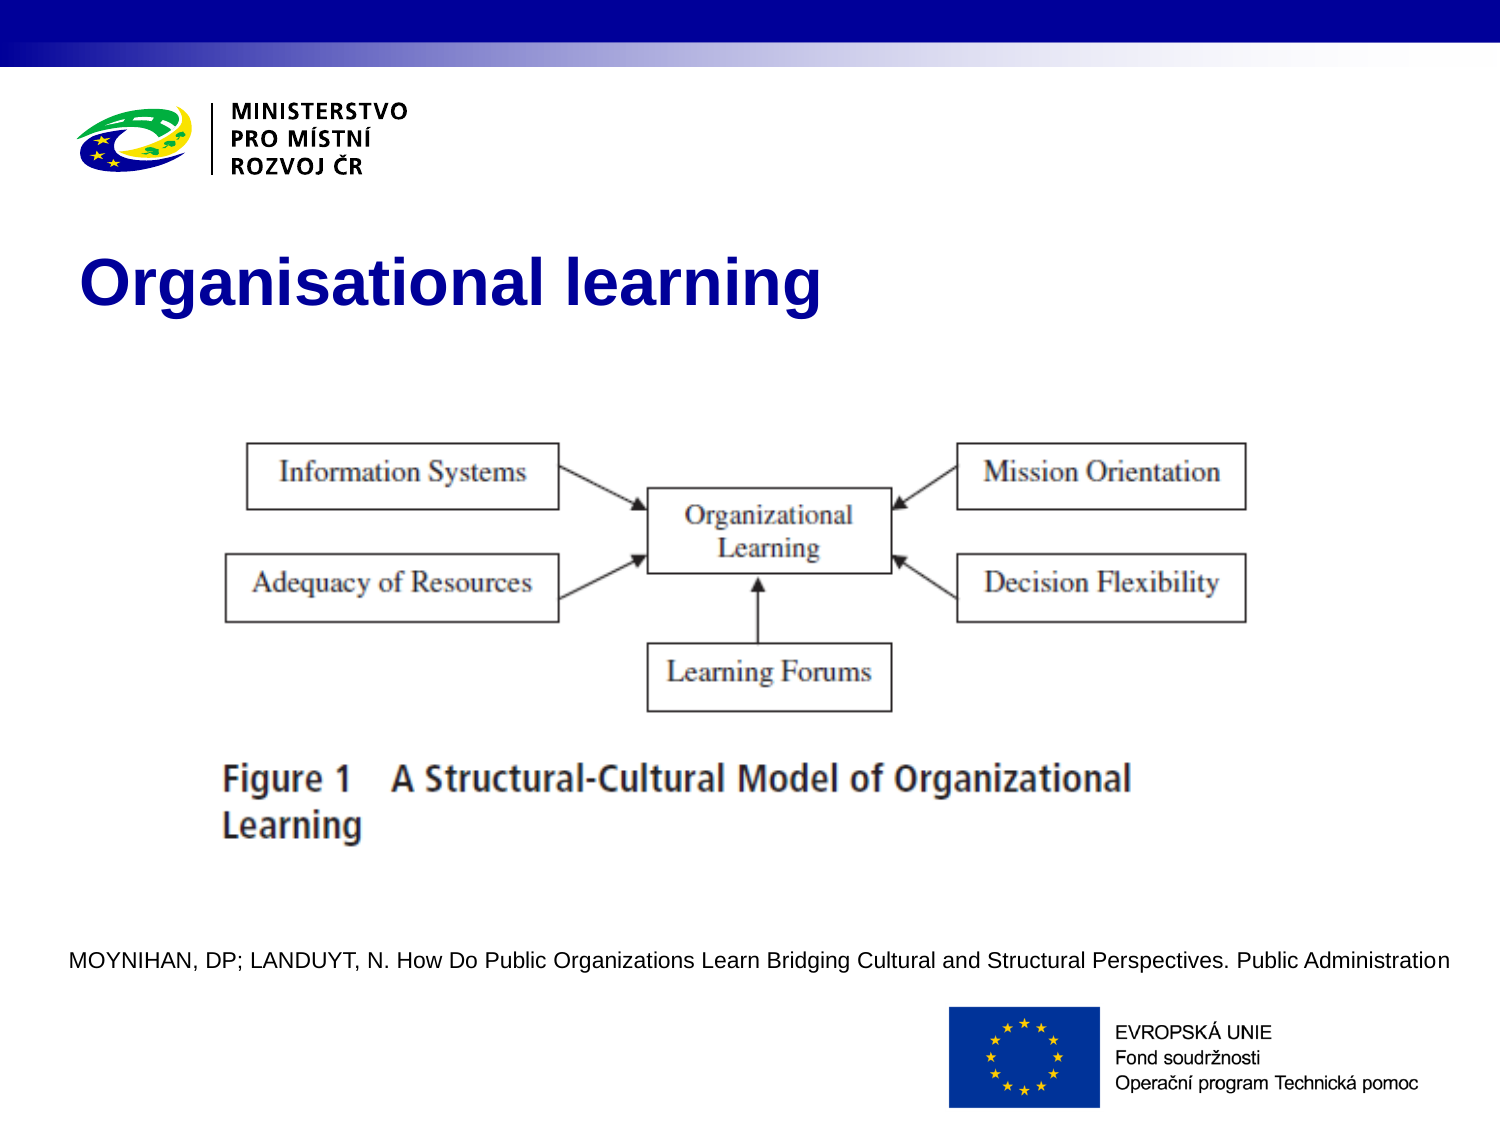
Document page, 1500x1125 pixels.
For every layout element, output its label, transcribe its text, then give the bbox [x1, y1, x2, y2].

title Organisational learning [64, 231, 1425, 315]
text_box MOYNIHAN, DP; LANDUYT, N. How Do Public Organizations Learn Bridging Cultural and Structural Perspectives. Public Administration [53, 938, 1466, 981]
picture [915, 981, 1452, 1125]
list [206, 408, 1281, 868]
